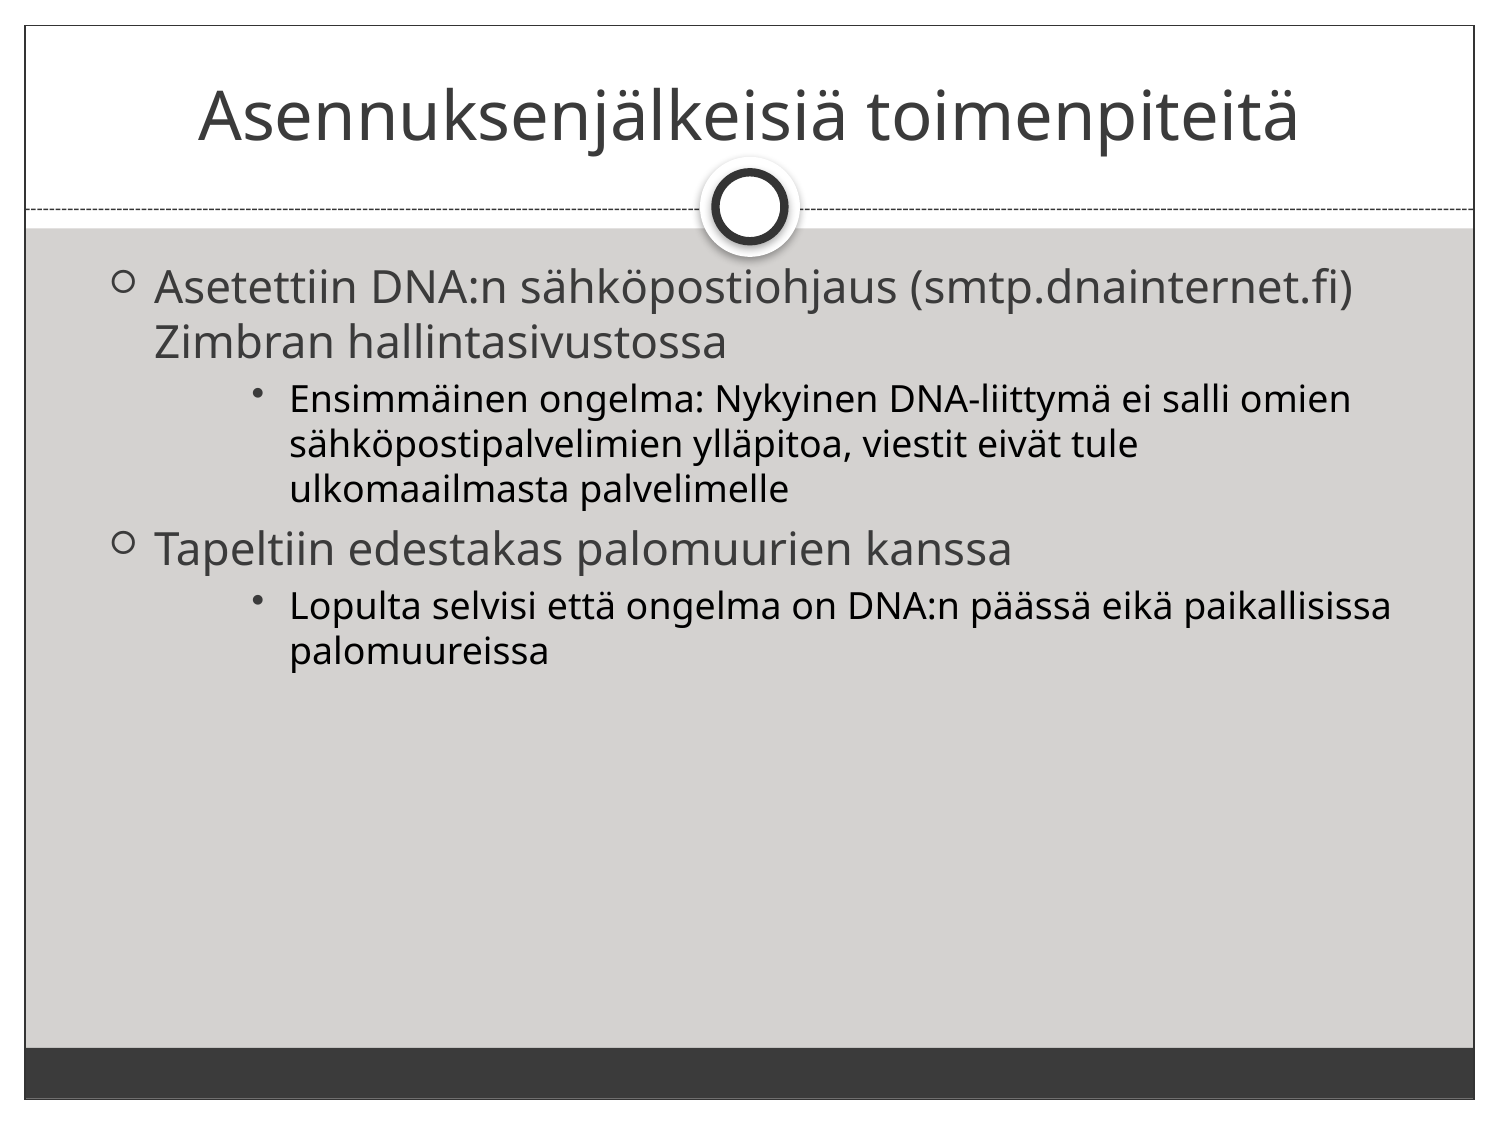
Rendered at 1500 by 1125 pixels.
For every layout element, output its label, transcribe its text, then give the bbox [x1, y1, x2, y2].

list Asetettiin DNA:n sähköpostiohjaus (smtp.dnainternet.fi) Zimbran hallintasivustossa Ensimmäinen ongelma: Nykyinen DNA-liittymä ei salli omien sähköpostipalvelimien ylläpitoa, viestit eivät tule ulkomaailmasta palvelimelle Tapeltiin edestakas palomuurien kanssa Lopulta selvisi että ongelma on DNA:n päässä eikä paikallisissa palomuureissa [49, 250, 1445, 1001]
title Asennuksenjälkeisiä toimenpiteitä [49, 37, 1450, 162]
